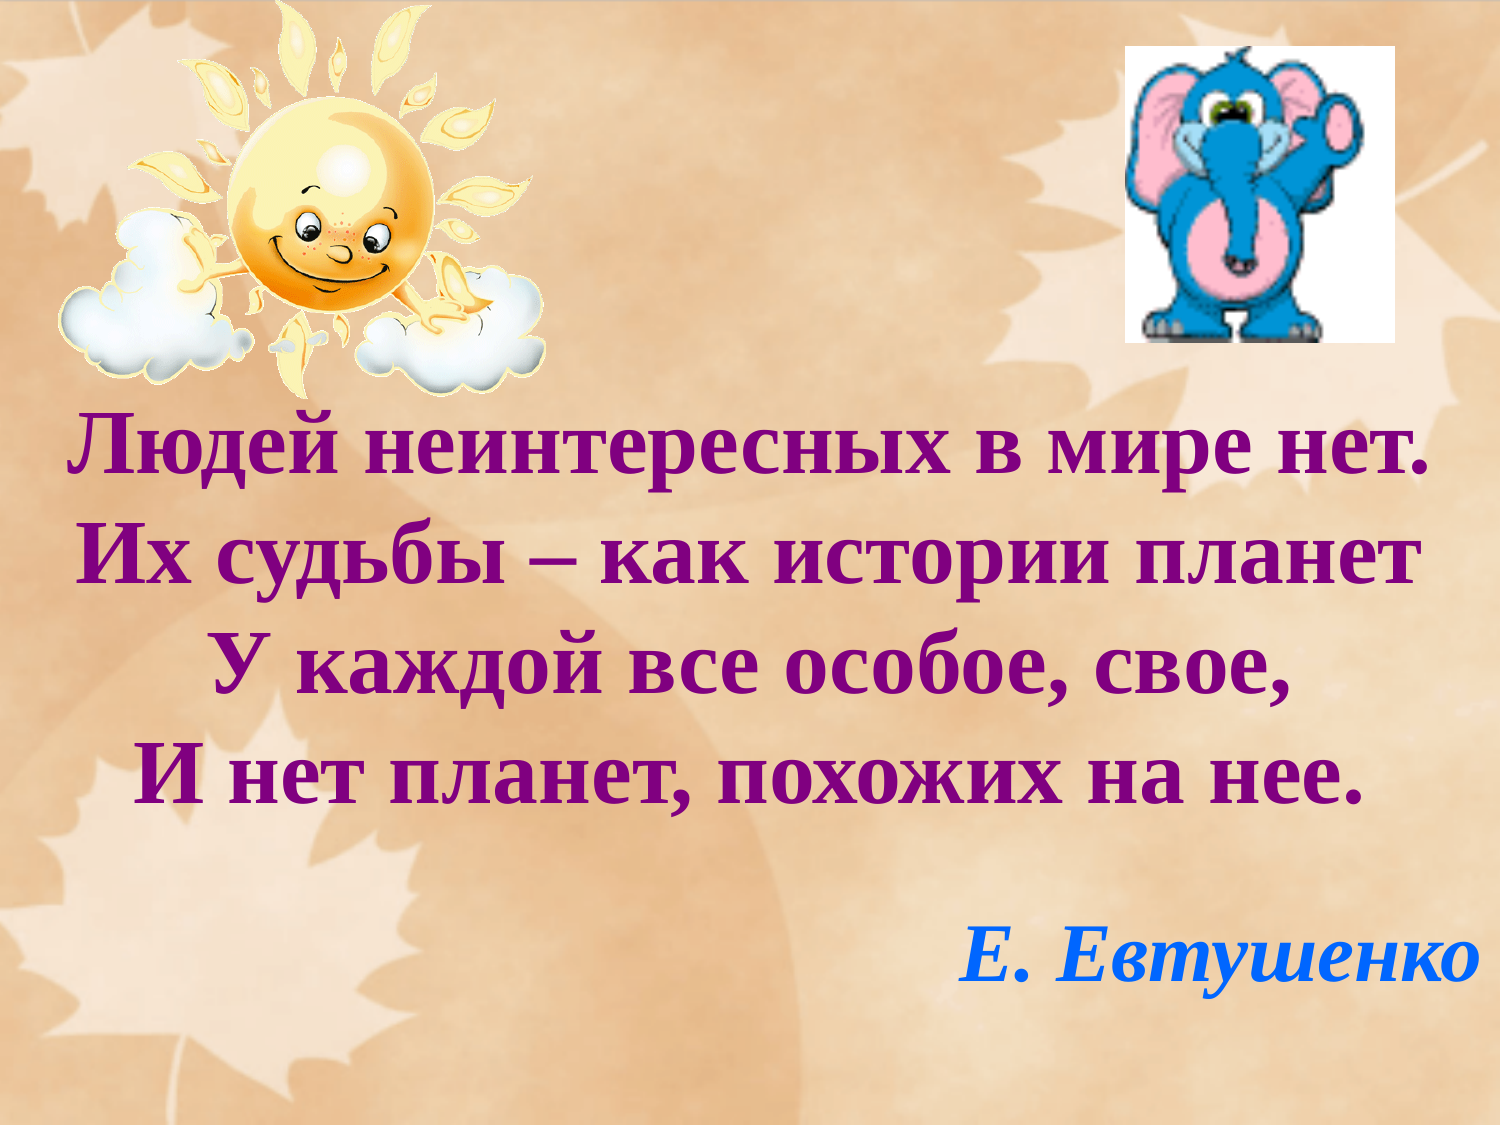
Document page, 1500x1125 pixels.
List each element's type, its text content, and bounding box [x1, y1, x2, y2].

text_box Е. Евтушенко [944, 890, 1497, 1006]
picture [0, 0, 1500, 399]
picture [0, 830, 1500, 1125]
text_box Людей неинтересных в мире нет. Их судьбы – как истории планет У каждой все особое, свое, И нет планет, похожих на нее. [0, 374, 1500, 830]
